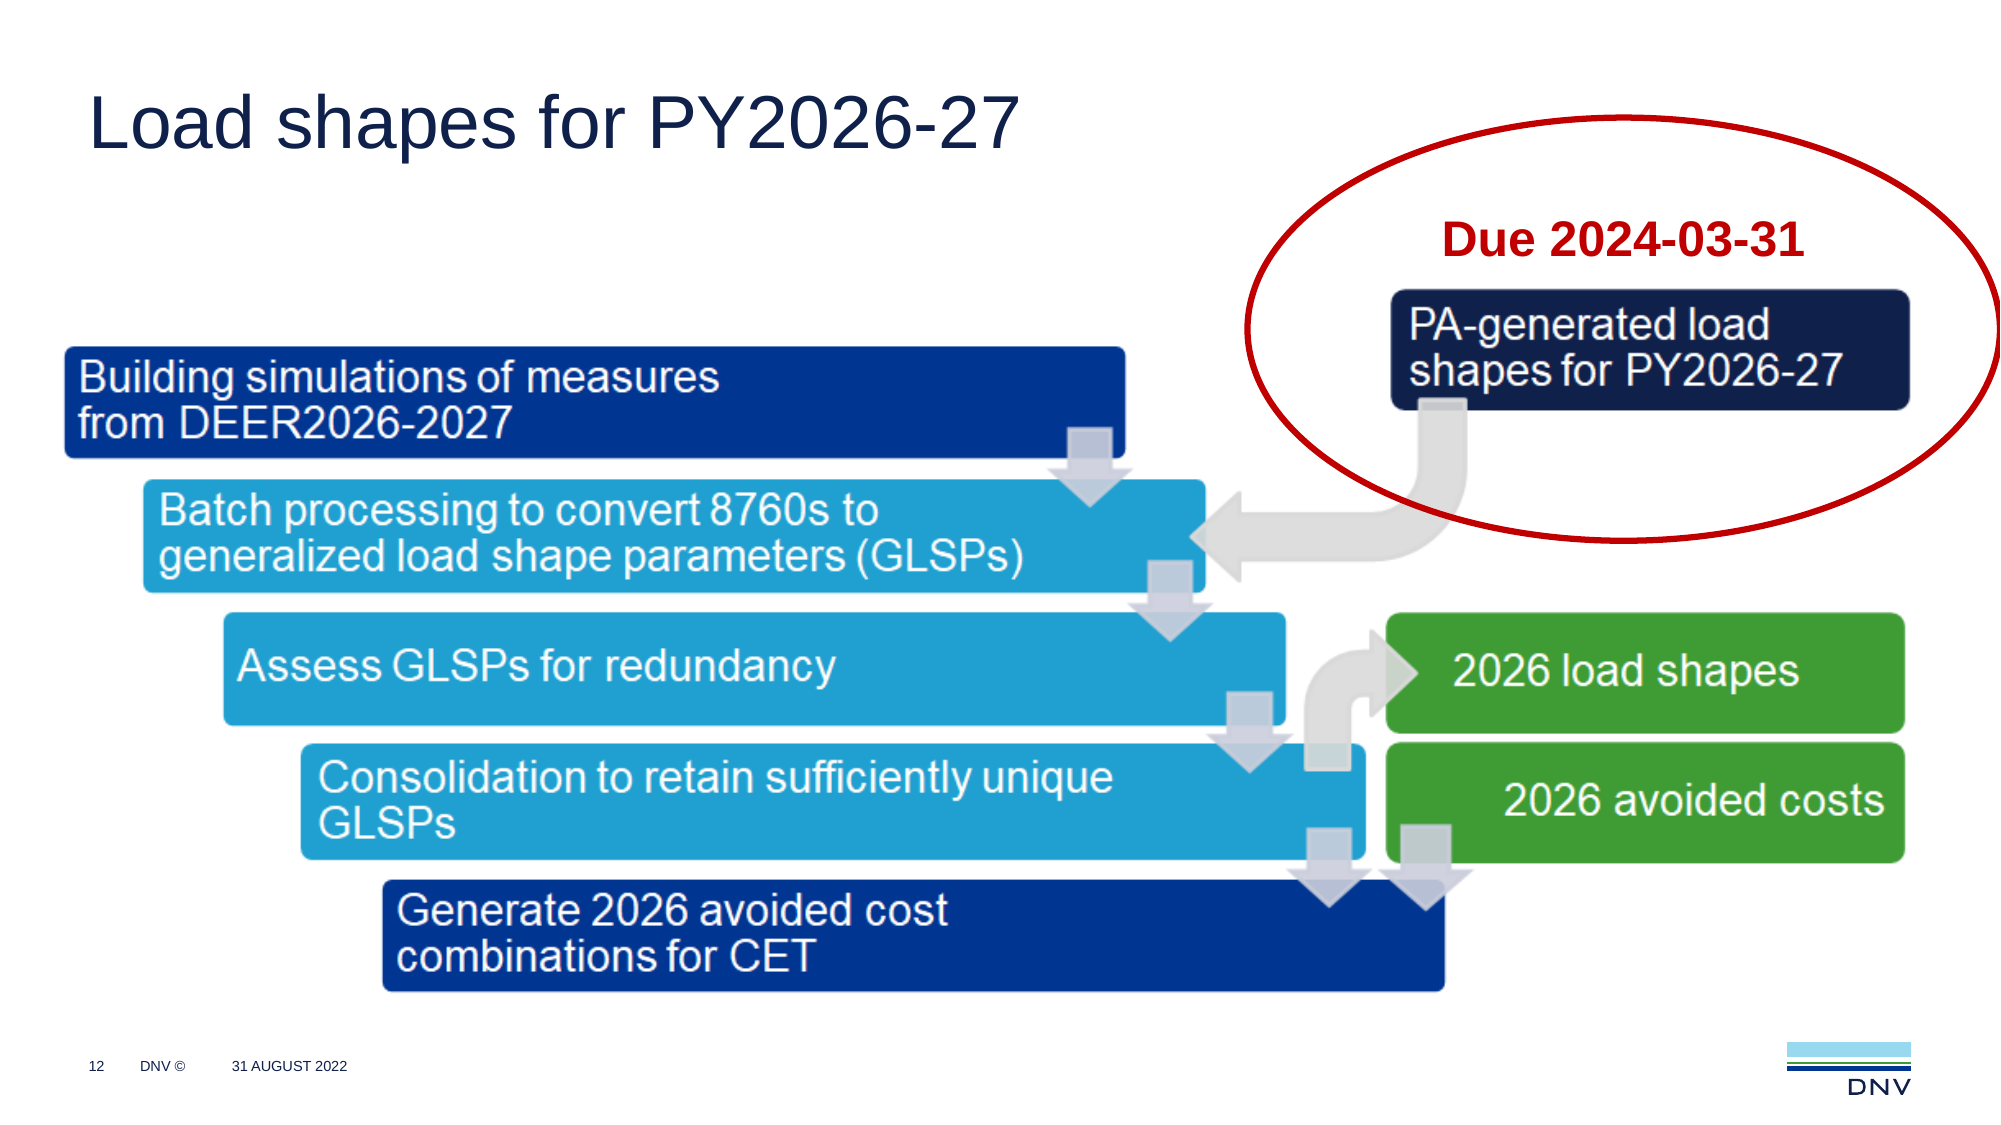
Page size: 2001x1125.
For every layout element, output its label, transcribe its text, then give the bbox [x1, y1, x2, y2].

slide_number 12 [88, 1056, 133, 1082]
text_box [1247, 117, 2000, 541]
picture [52, 286, 1912, 1008]
title Load shapes for PY2026-27 [88, 88, 1912, 243]
